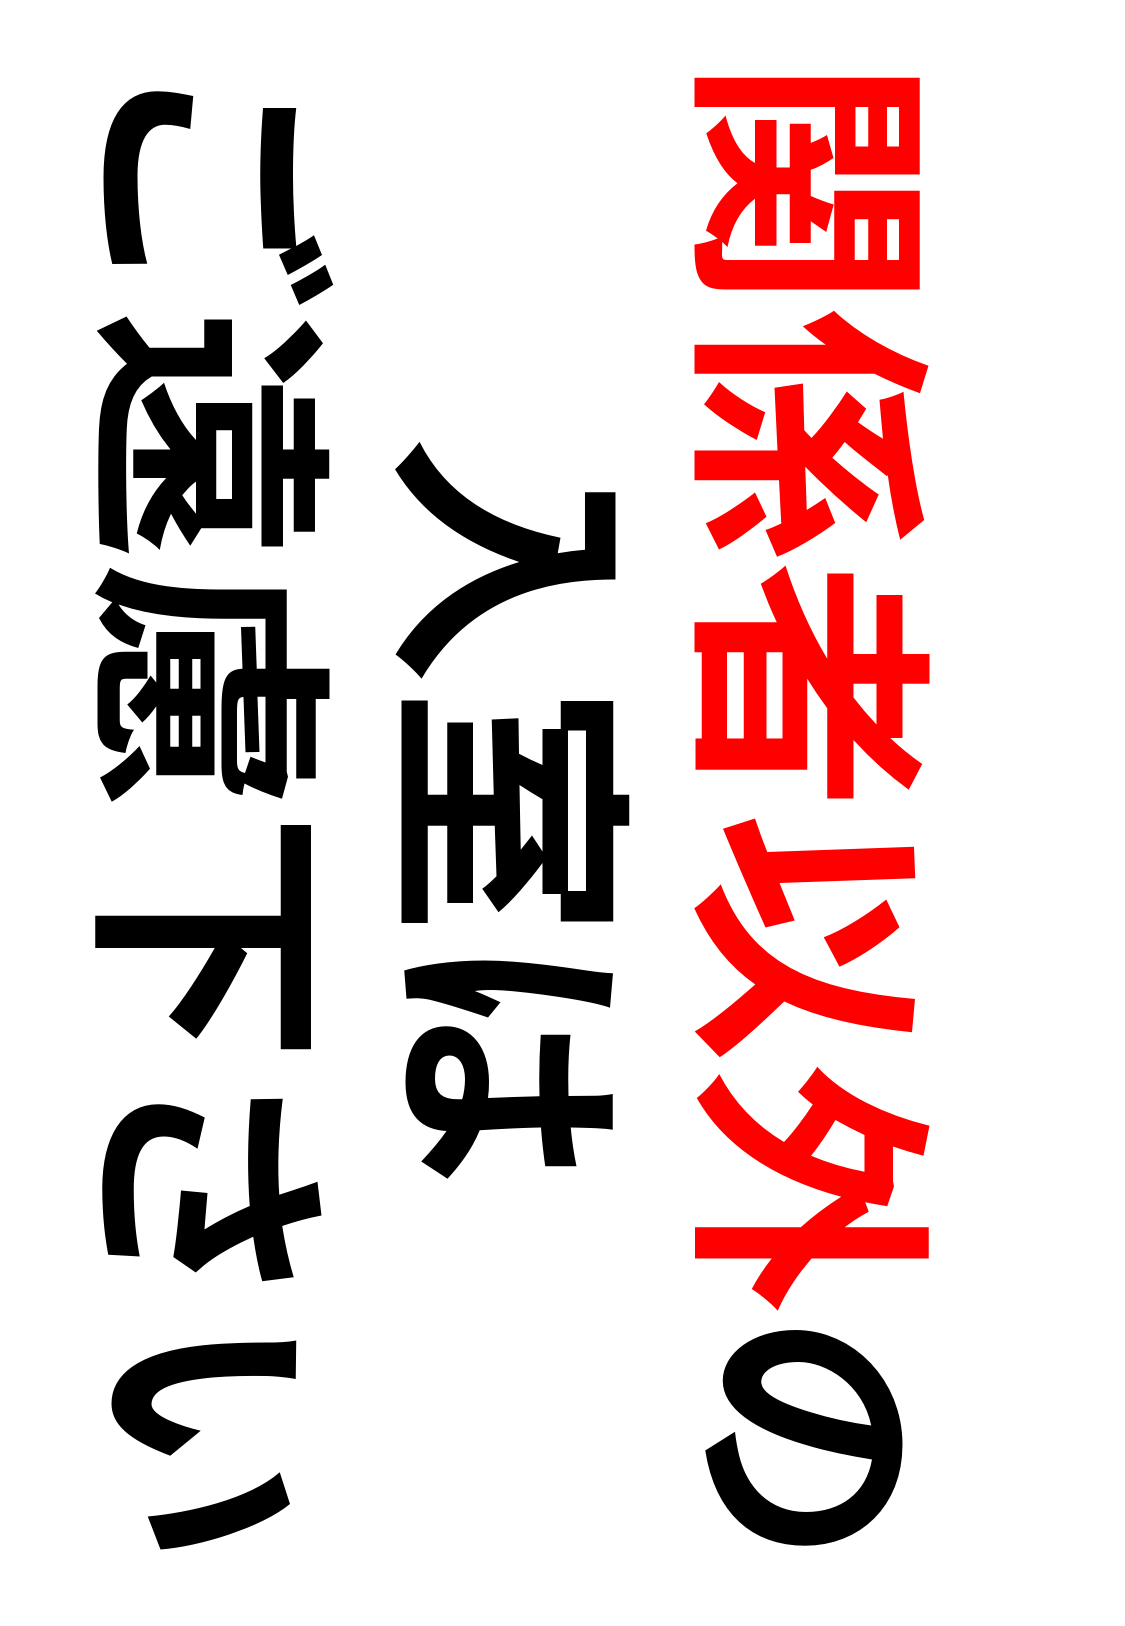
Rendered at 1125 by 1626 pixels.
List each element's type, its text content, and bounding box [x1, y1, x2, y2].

text_box 関係者以外の 入室は ご遠慮下さい [60, 44, 1000, 1581]
